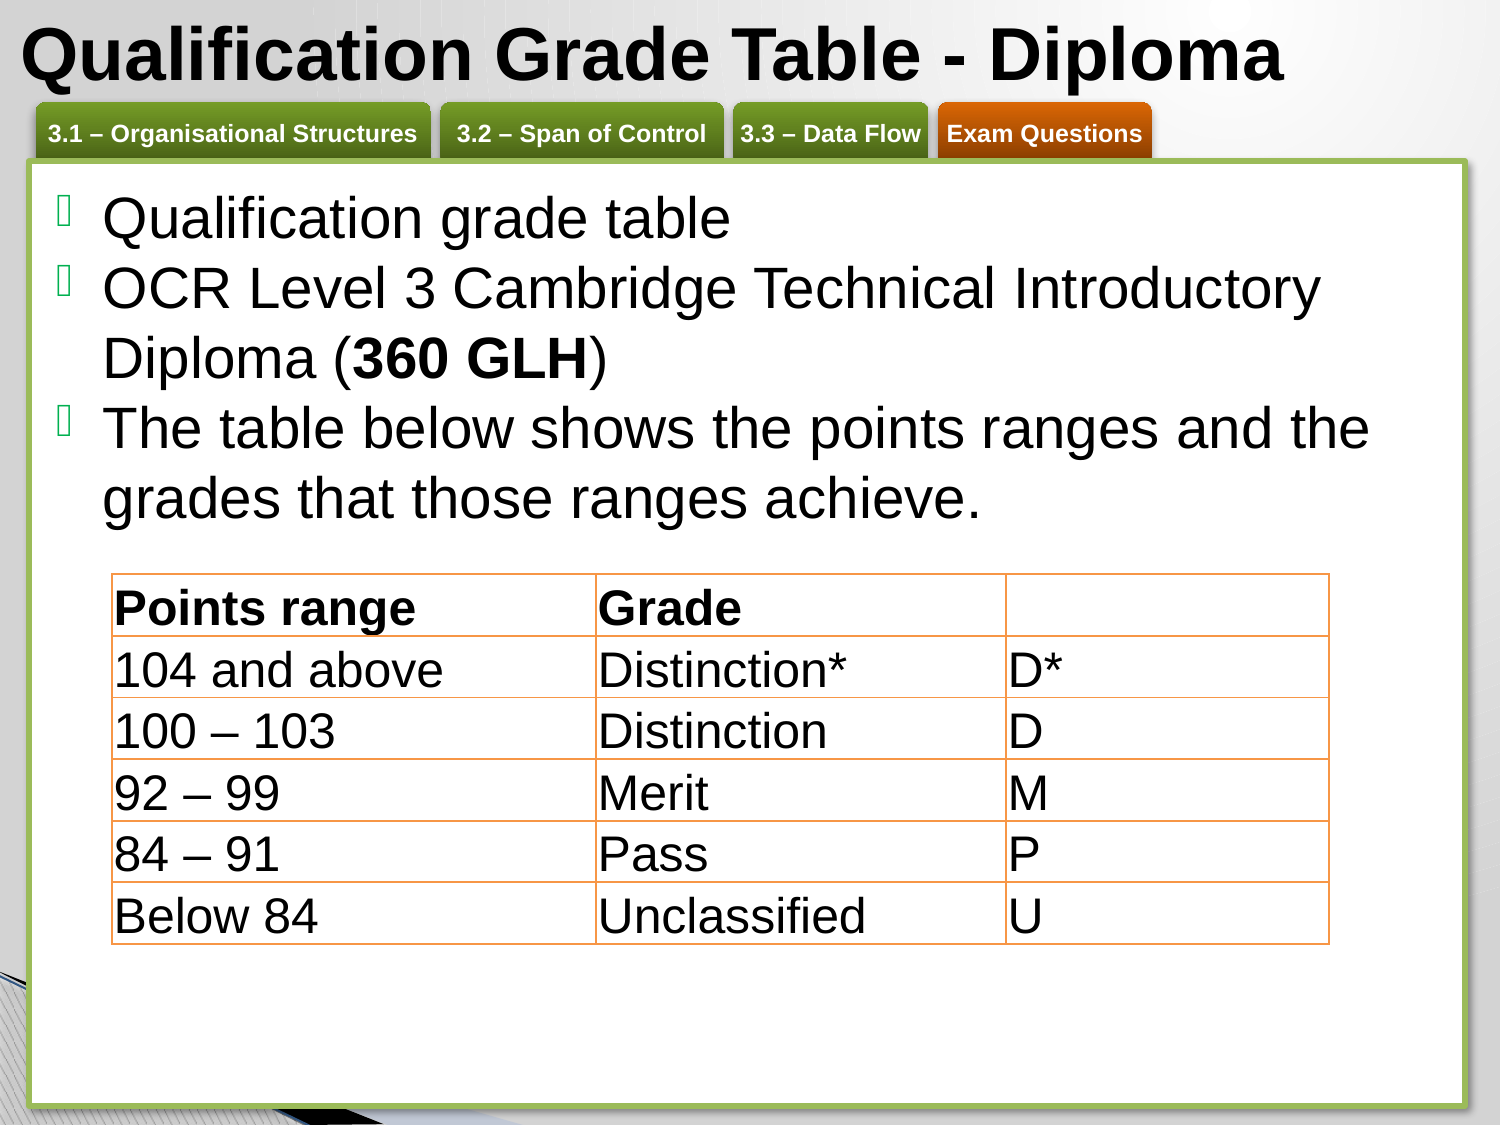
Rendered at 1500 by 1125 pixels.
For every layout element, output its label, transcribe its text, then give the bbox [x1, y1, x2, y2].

table_header Points range [113, 575, 595, 635]
title Qualification Grade Table - Diploma [5, 0, 1447, 102]
text_box Qualification grade table OCR Level 3 Cambridge Technical Introductory Diploma (360 GLH) The table below shows the points ranges and the grades that those ranges achieve. [41, 172, 1447, 538]
table_cell 104 and above [113, 637, 595, 697]
table_cell P [1007, 822, 1328, 881]
table_cell Unclassified [597, 883, 1005, 943]
table_cell Below 84 [113, 883, 595, 943]
table_cell Distinction* [597, 637, 1005, 697]
table_cell Distinction [597, 698, 1005, 758]
table_cell 100 – 103 [113, 698, 595, 758]
table_cell 84 – 91 [113, 822, 595, 881]
table_cell M [1007, 760, 1328, 820]
table_cell U [1007, 883, 1328, 943]
table_cell D [1007, 698, 1328, 758]
table_cell D* [1007, 637, 1328, 697]
table_header [1007, 575, 1328, 635]
table_cell 92 – 99 [113, 760, 595, 820]
table_cell Pass [597, 822, 1005, 881]
table_header Grade [597, 575, 1005, 635]
table_cell Merit [597, 760, 1005, 820]
text_box e [551, 0, 603, 5]
picture [281, 1114, 303, 1125]
